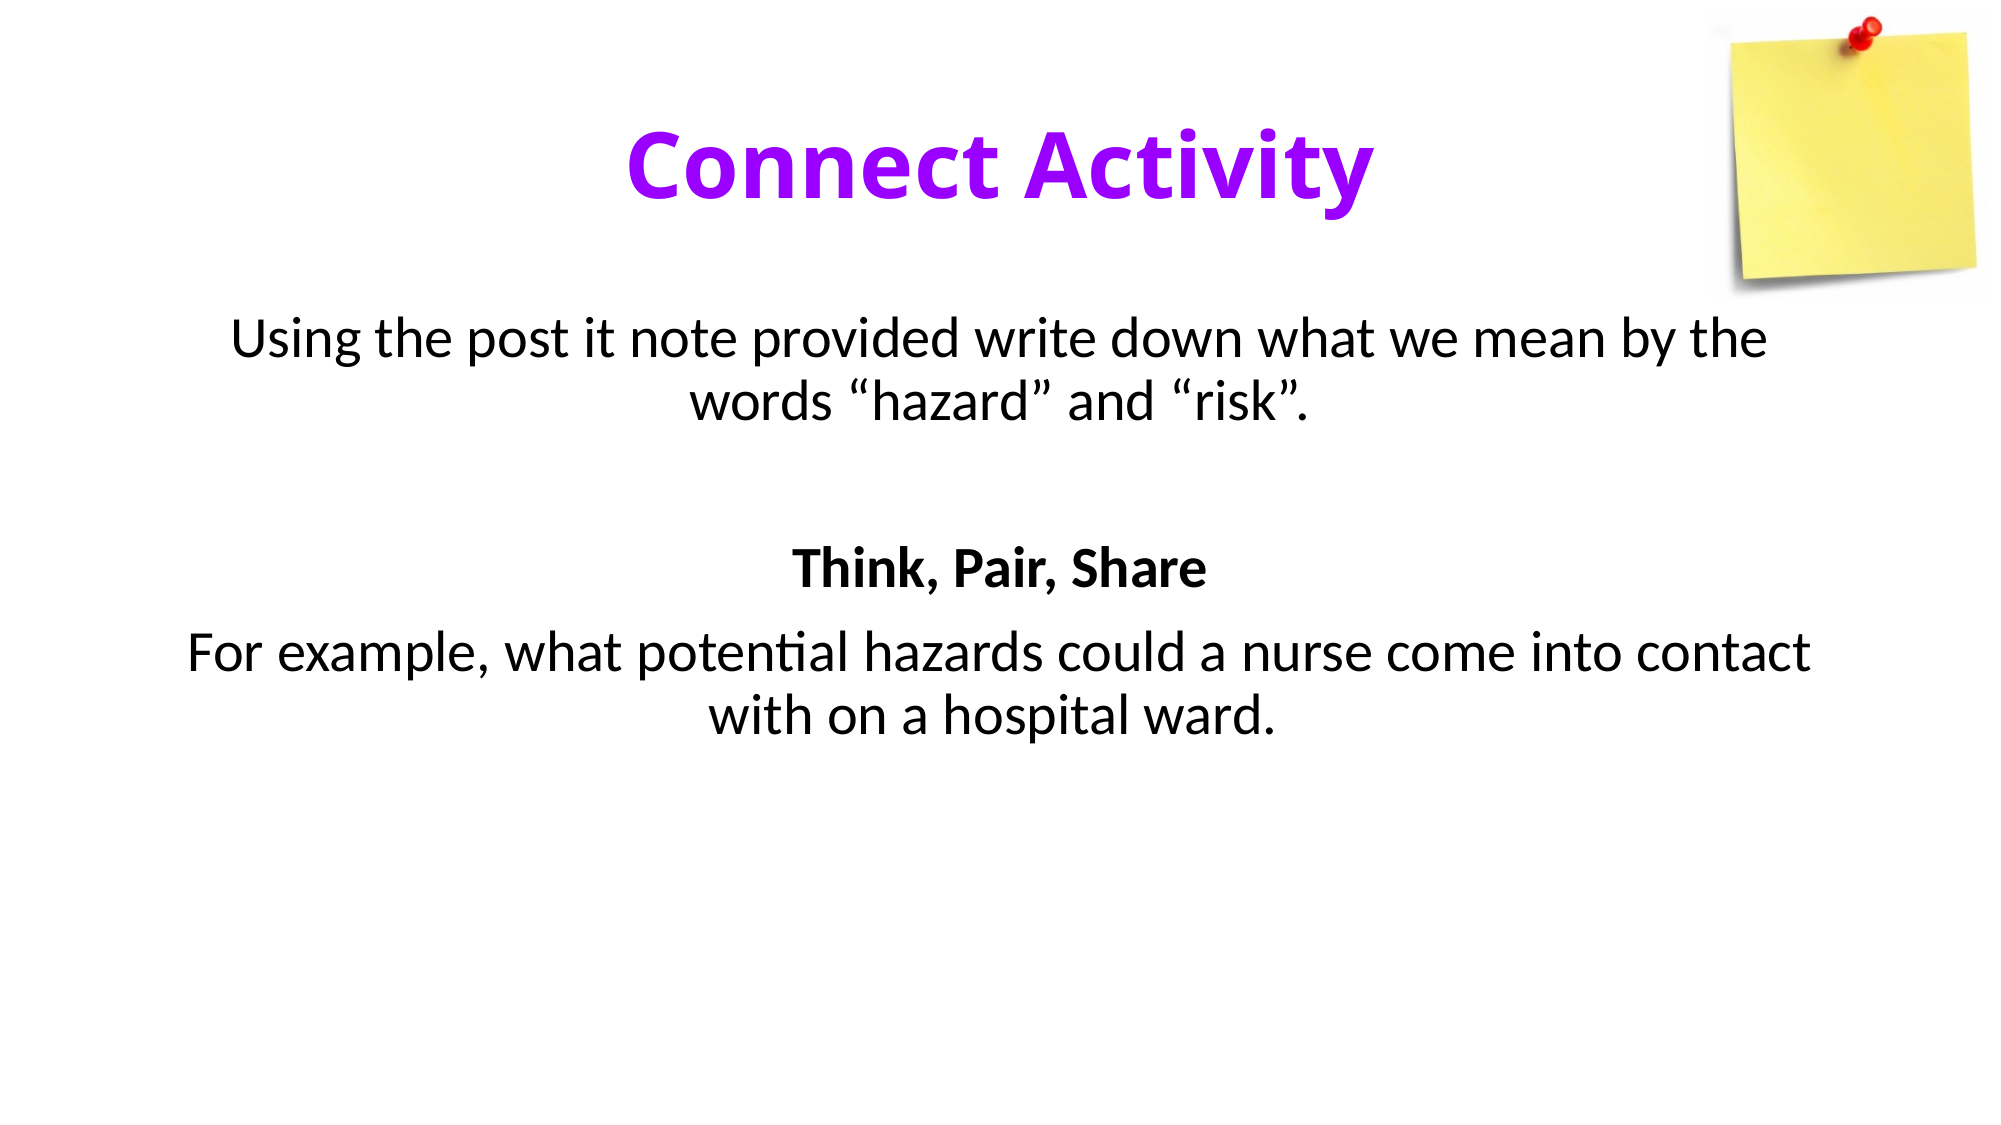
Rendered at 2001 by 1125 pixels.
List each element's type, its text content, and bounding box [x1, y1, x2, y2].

title Connect Activity [137, 59, 1710, 278]
picture [1710, 7, 1987, 300]
list Using the post it note provided write down what we mean by the words “hazard” and “risk”. Think, Pair, Share For example, what potential hazards could a nurse come into contact with on a hospital ward. [137, 299, 1863, 1014]
